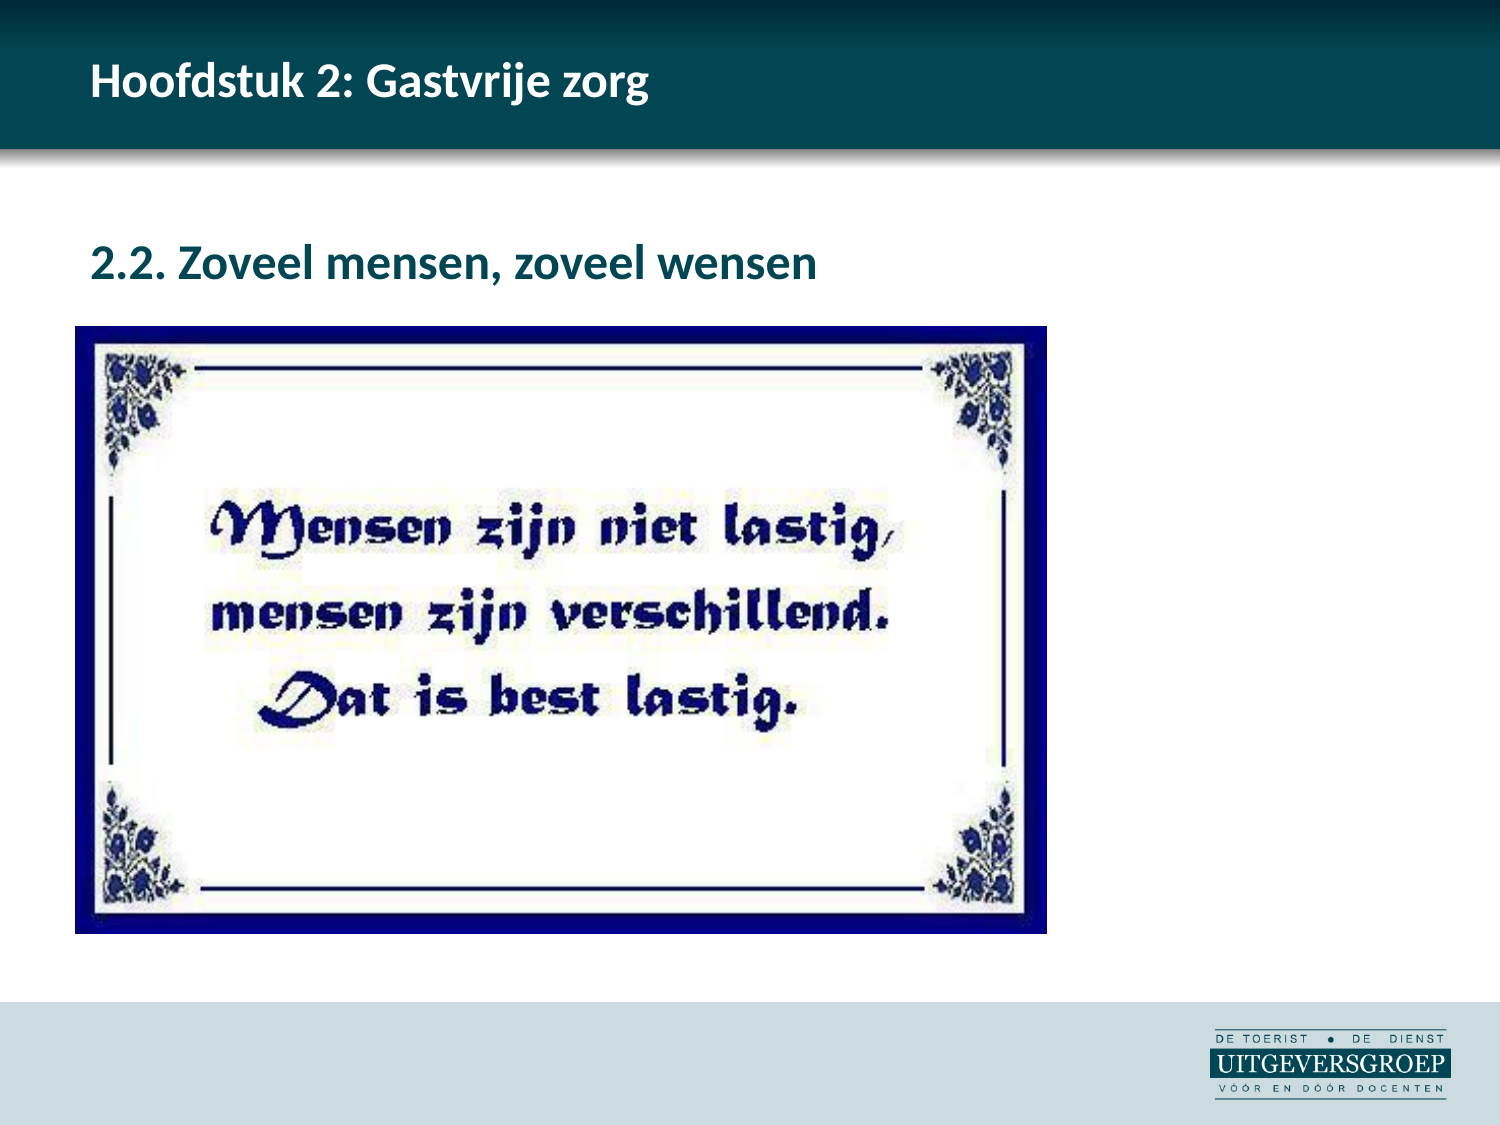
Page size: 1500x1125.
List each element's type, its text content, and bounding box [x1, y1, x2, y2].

title Hoofdstuk 2: Gastvrije zorg [75, 0, 1425, 172]
picture [74, 325, 1047, 934]
list 2.2. Zoveel mensen, zoveel wensen [75, 221, 1425, 965]
picture [1210, 1021, 1451, 1106]
